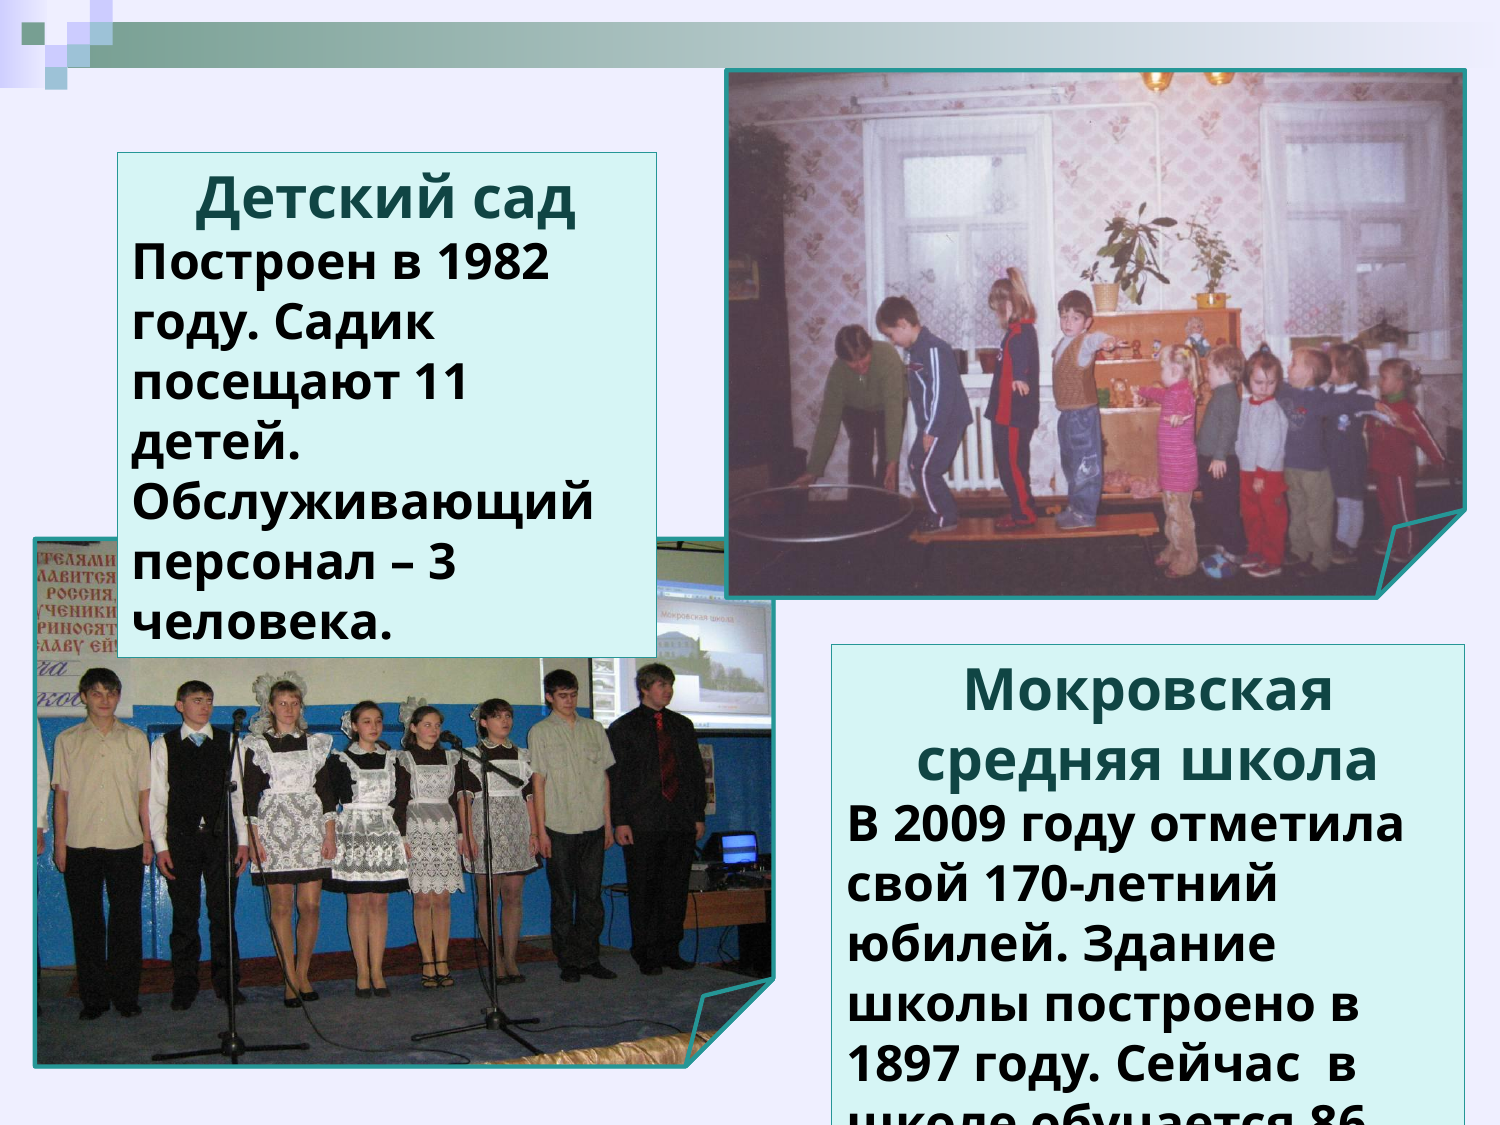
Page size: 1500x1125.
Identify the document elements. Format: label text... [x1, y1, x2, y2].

text_box [32, 536, 776, 1069]
text_box Мокровская средняя школа В 2009 году отметила свой 170-летний юбилей. Здание школы построено в 1897 году. Сейчас в школе обучается 86 ребёнок. Педагогический коллектив – 17 человек. [831, 644, 1465, 1125]
text_box Детский сад Построен в 1982 году. Садик посещают 11 детей. Обслуживающий персонал – 3 человека. [117, 152, 657, 658]
text_box [724, 68, 1467, 600]
